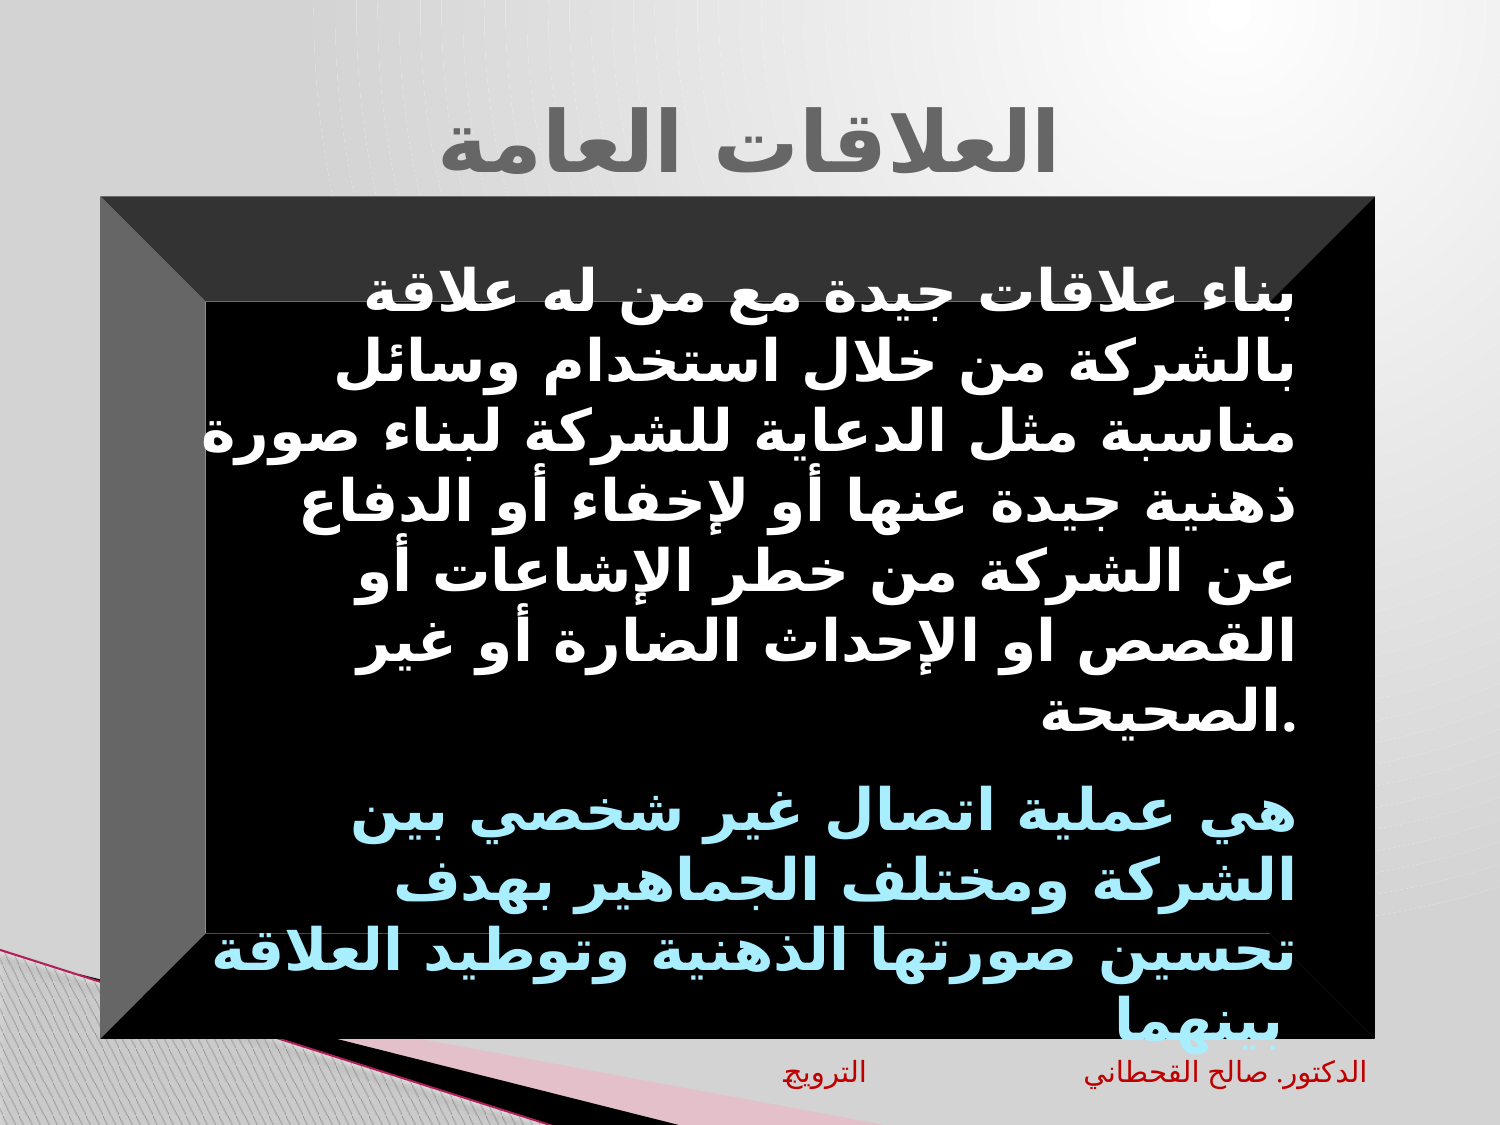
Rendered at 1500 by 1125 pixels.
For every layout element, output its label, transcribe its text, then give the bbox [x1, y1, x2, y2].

text_box بناء علاقات جيدة مع من له علاقة بالشركة من خلال استخدام وسائل مناسبة مثل الدعاية للشركة لبناء صورة ذهنية جيدة عنها أو لإخفاء أو الدفاع عن الشركة من خطر الإشاعات أو القصص او الإحداث الضارة أو غير الصحيحة. هي عملية اتصال غير شخصي بين الشركة ومختلف الجماهير بهدف تحسين صورتها الذهنية وتوطيد العلاقة بينهما [183, 246, 1313, 1060]
footer الترويج الدكتور. صالح القحطاني [585, 1041, 1383, 1125]
title العلاقات العامة [75, 45, 1425, 233]
